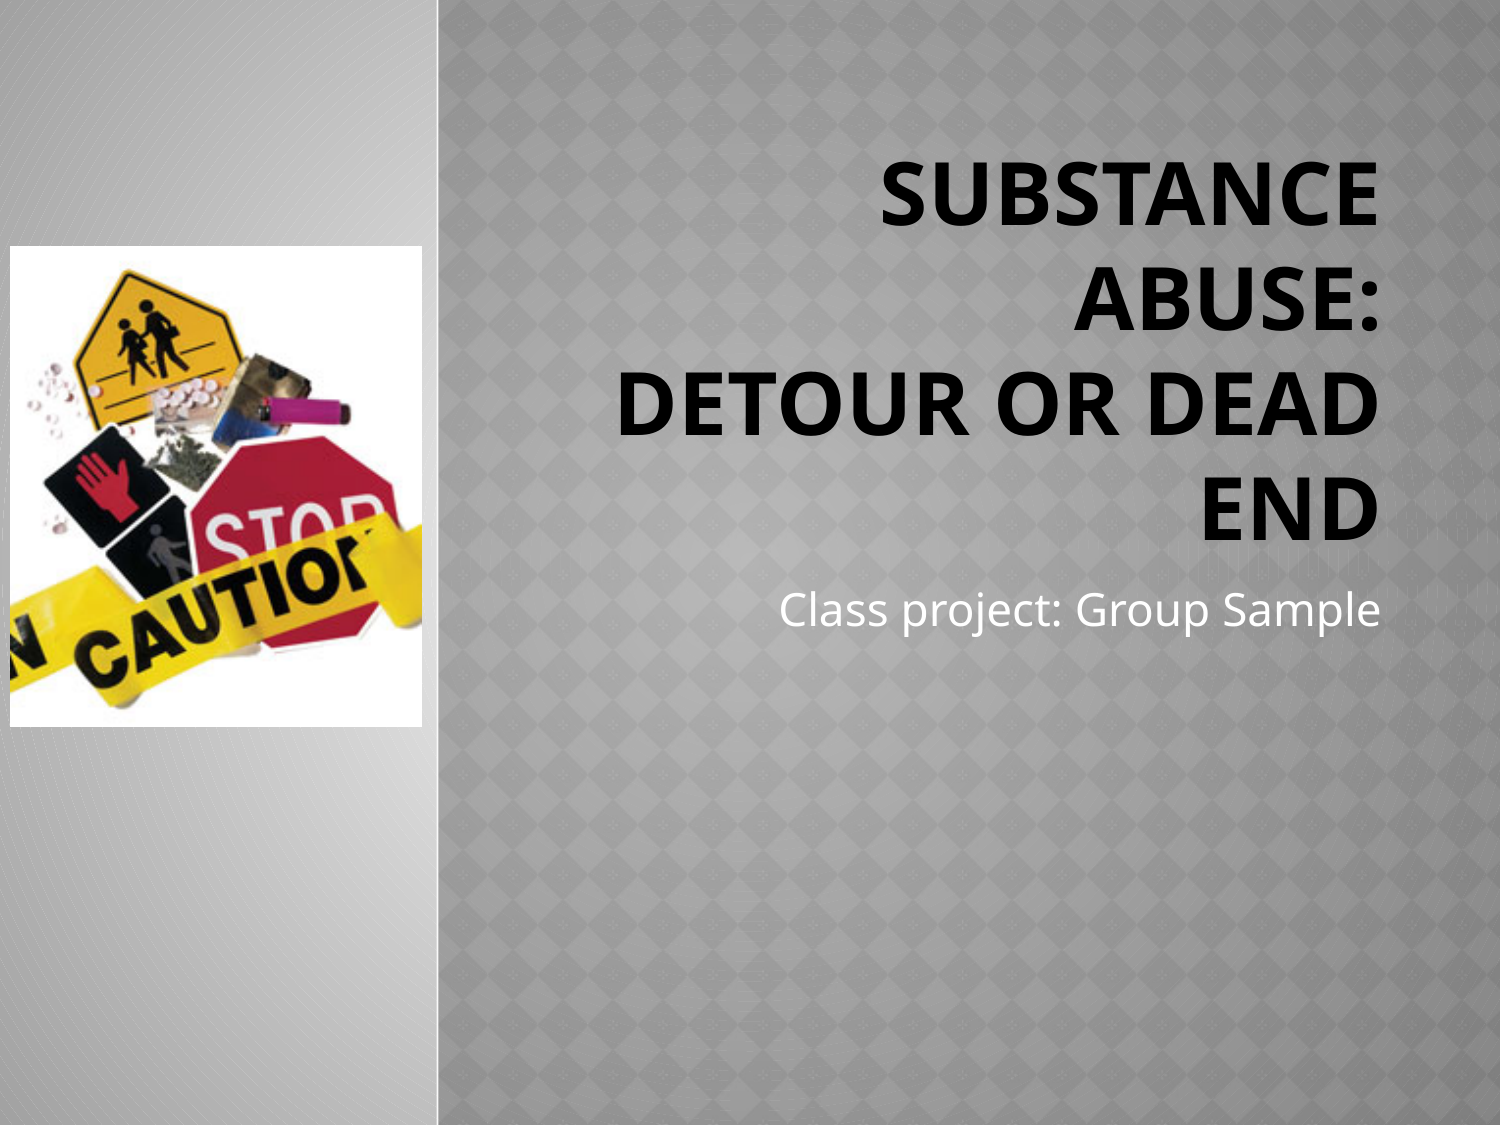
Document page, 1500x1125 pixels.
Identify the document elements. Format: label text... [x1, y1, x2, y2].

title Substance Abuse: Detour or DEAD END [552, 87, 1390, 558]
picture [9, 245, 423, 727]
subtitle Class project: Group Sample [550, 580, 1390, 762]
